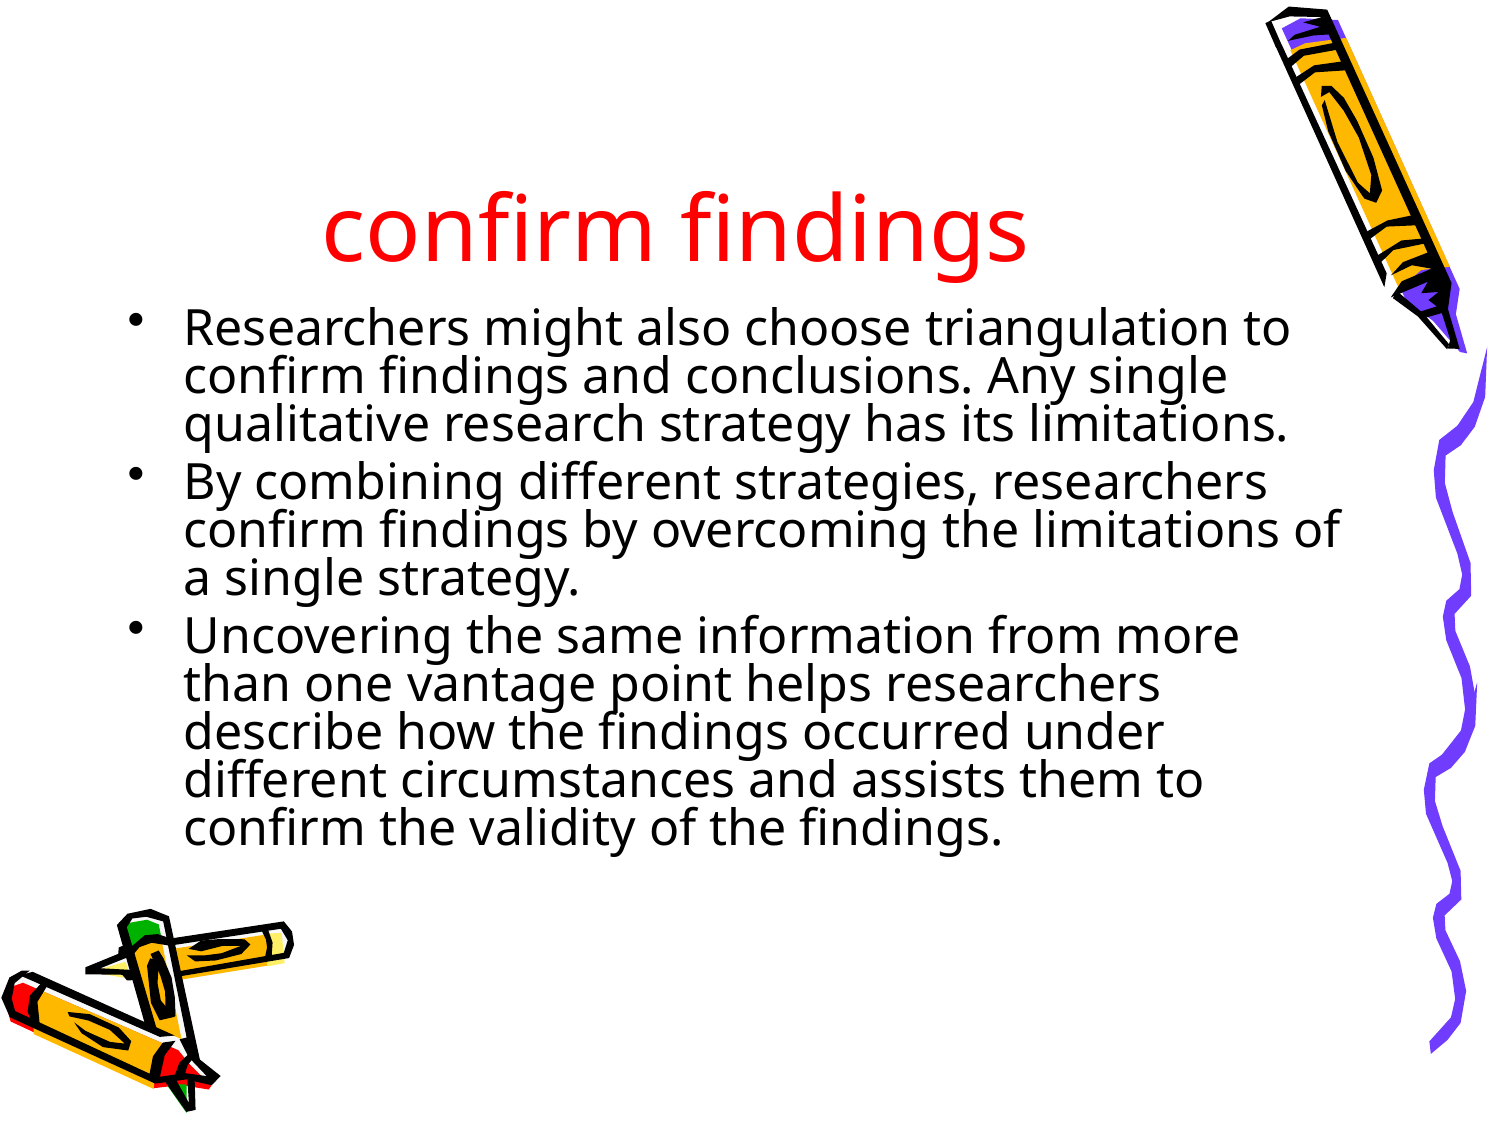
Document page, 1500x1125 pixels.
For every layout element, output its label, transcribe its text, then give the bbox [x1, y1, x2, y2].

title confirm findings [112, 24, 1240, 288]
list Researchers might also choose triangulation to confirm findings and conclusions. Any single qualitative research strategy has its limitations. By combining different strategies, researchers confirm findings by overcoming the limitations of a single strategy. Uncovering the same information from more than one vantage point helps researchers describe how the findings occurred under different circumstances and assists them to confirm the validity of the findings. [112, 299, 1376, 901]
